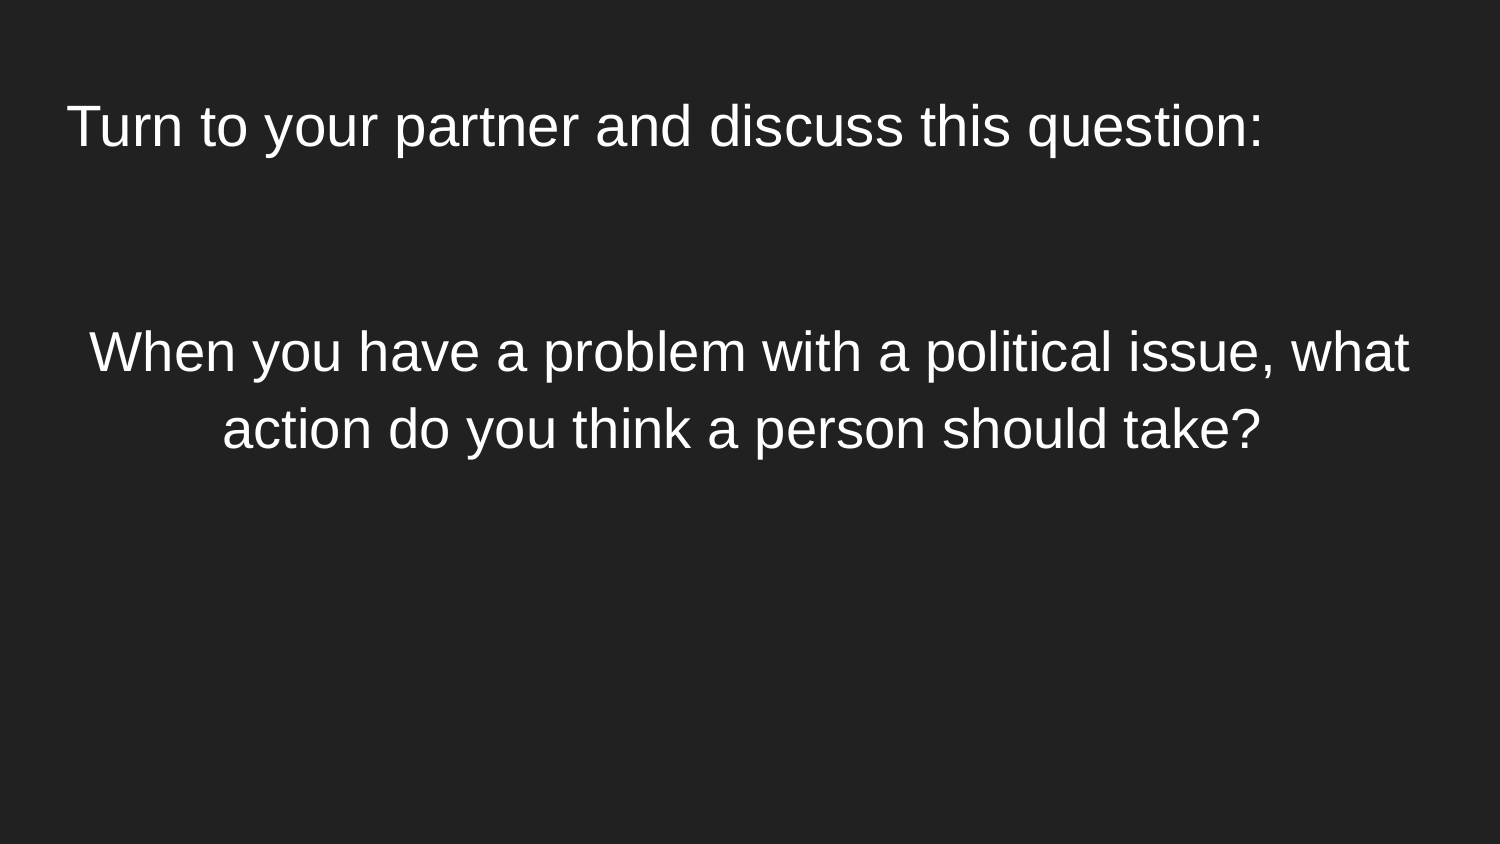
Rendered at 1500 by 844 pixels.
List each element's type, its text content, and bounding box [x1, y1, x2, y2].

title Turn to your partner and discuss this question: [51, 72, 1449, 167]
list When you have a problem with a political issue, what action do you think a person should take? [51, 189, 1449, 750]
